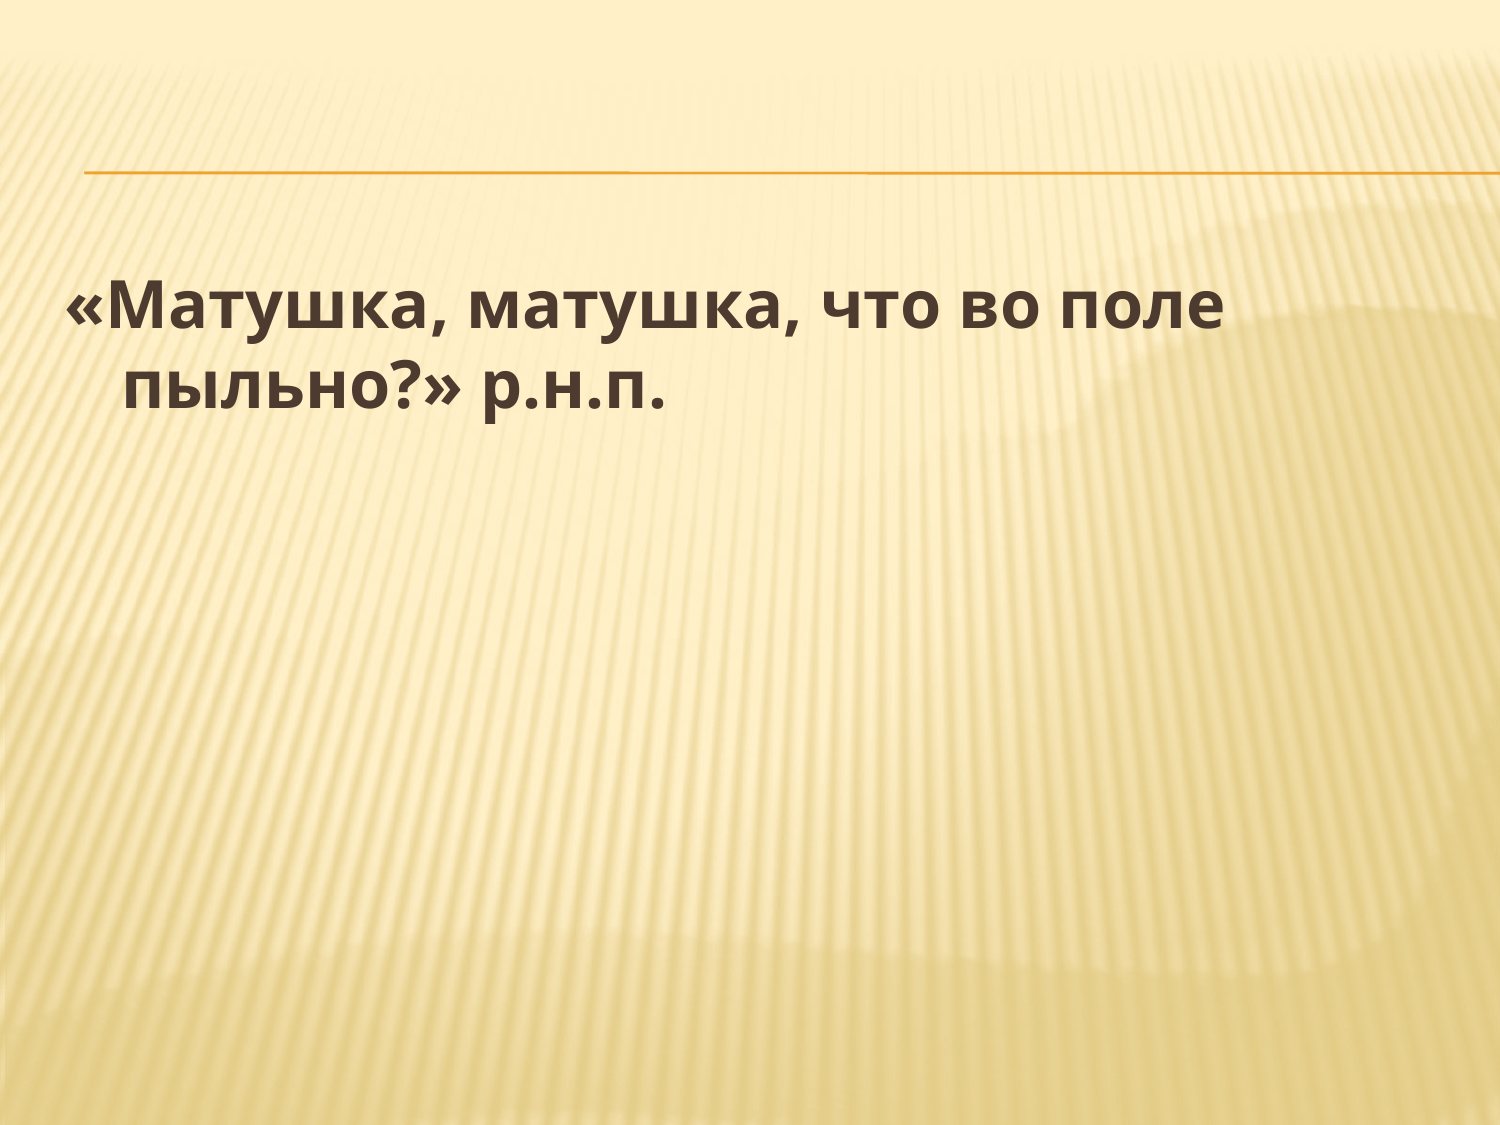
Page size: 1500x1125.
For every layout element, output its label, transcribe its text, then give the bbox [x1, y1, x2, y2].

list «Матушка, матушка, что во поле пыльно?» р.н.п. [50, 254, 1475, 998]
